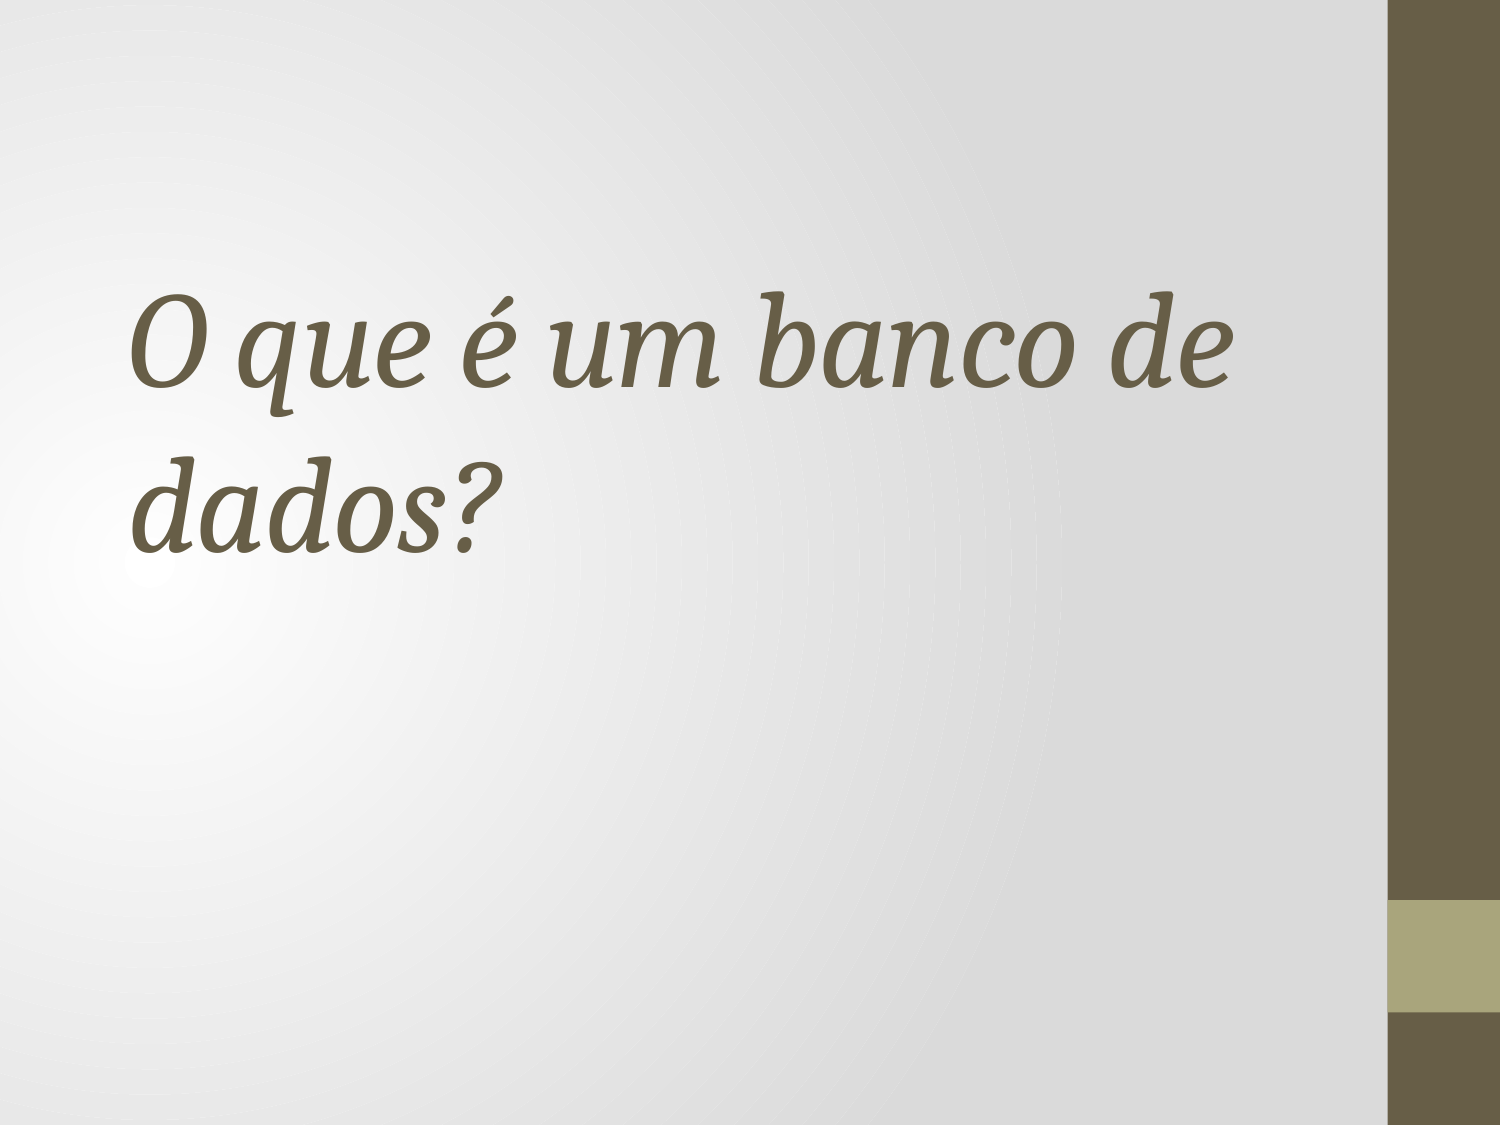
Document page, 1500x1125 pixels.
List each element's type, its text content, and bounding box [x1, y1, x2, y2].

title O que é um banco de dados? [112, 399, 1388, 588]
